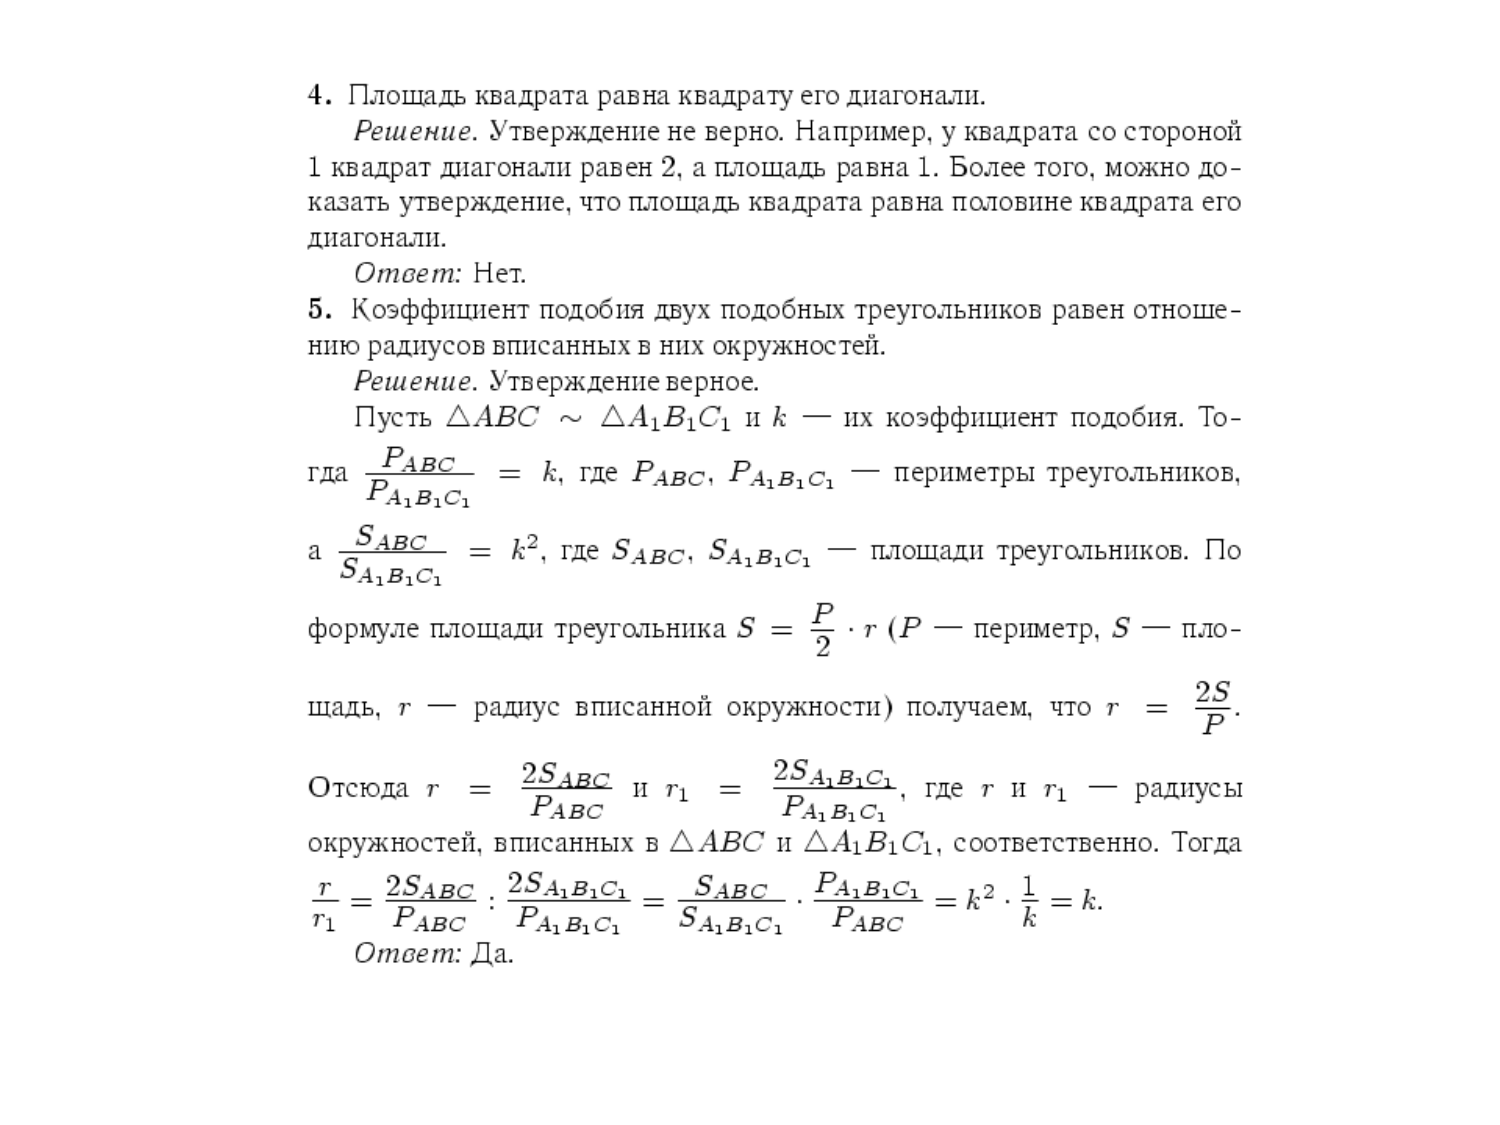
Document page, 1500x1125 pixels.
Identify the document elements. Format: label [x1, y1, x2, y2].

picture [288, 77, 1259, 980]
